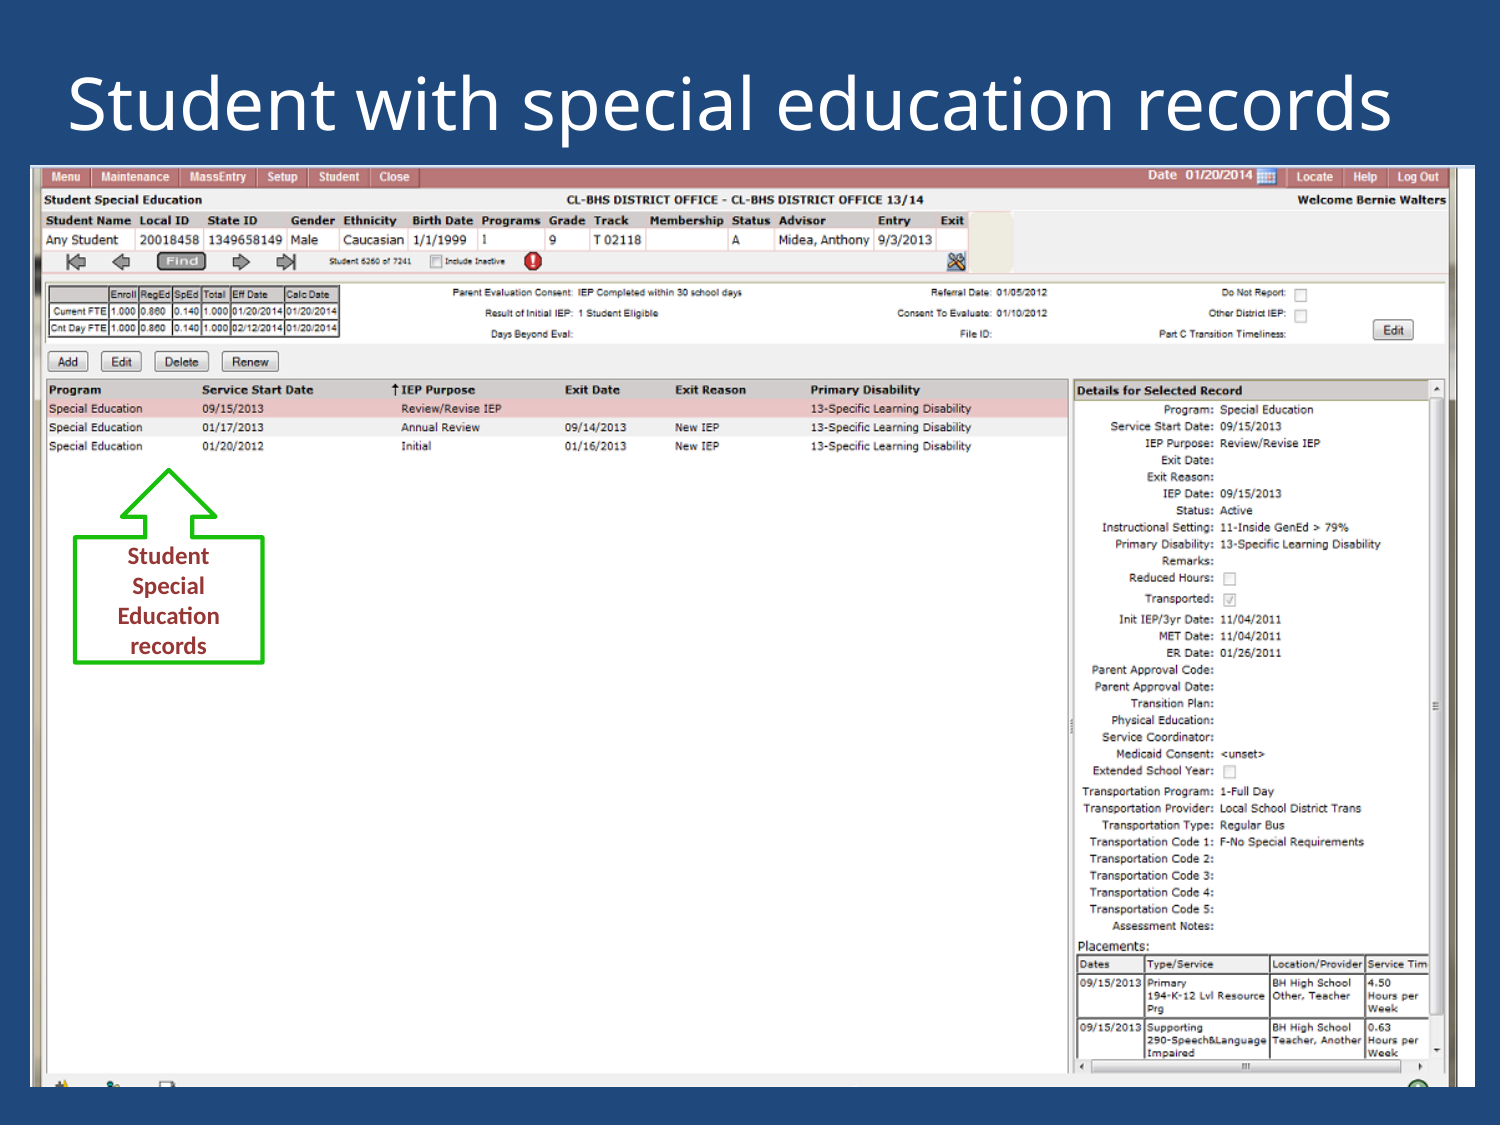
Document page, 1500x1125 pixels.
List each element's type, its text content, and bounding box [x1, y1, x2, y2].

list Student with special education records [30, 50, 1475, 165]
picture [30, 165, 1476, 1087]
